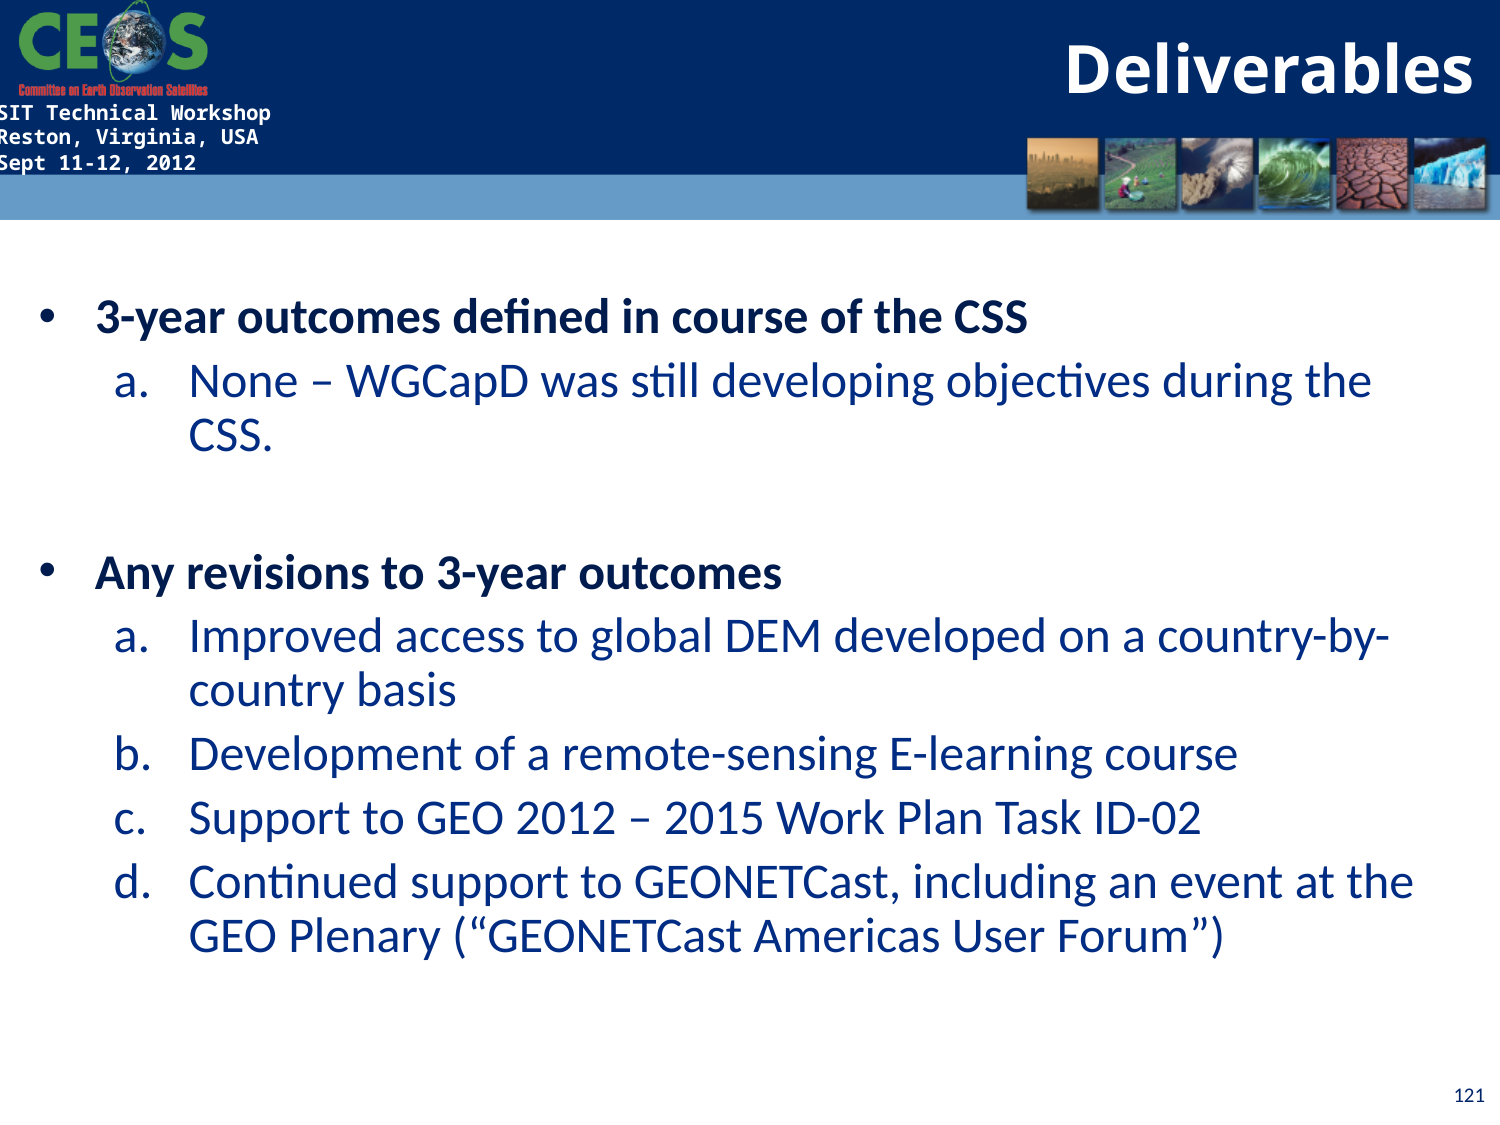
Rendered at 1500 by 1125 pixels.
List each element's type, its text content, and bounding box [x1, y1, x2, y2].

text_box 3-year outcomes defined in course of the CSS None – WGCapD was still developing objectives during the CSS. Any revisions to 3-year outcomes Improved access to global DEM developed on a country-by-country basis Development of a remote-sensing E-learning course Support to GEO 2012 – 2015 Work Plan Task ID-02 Continued support to GEONETCast, including an event at the GEO Plenary (“GEONETCast Americas User Forum”) [24, 283, 1473, 1125]
slide_number 121 [1473, 1073, 1500, 1125]
title Deliverables [216, 16, 1491, 117]
picture [0, 0, 1500, 220]
